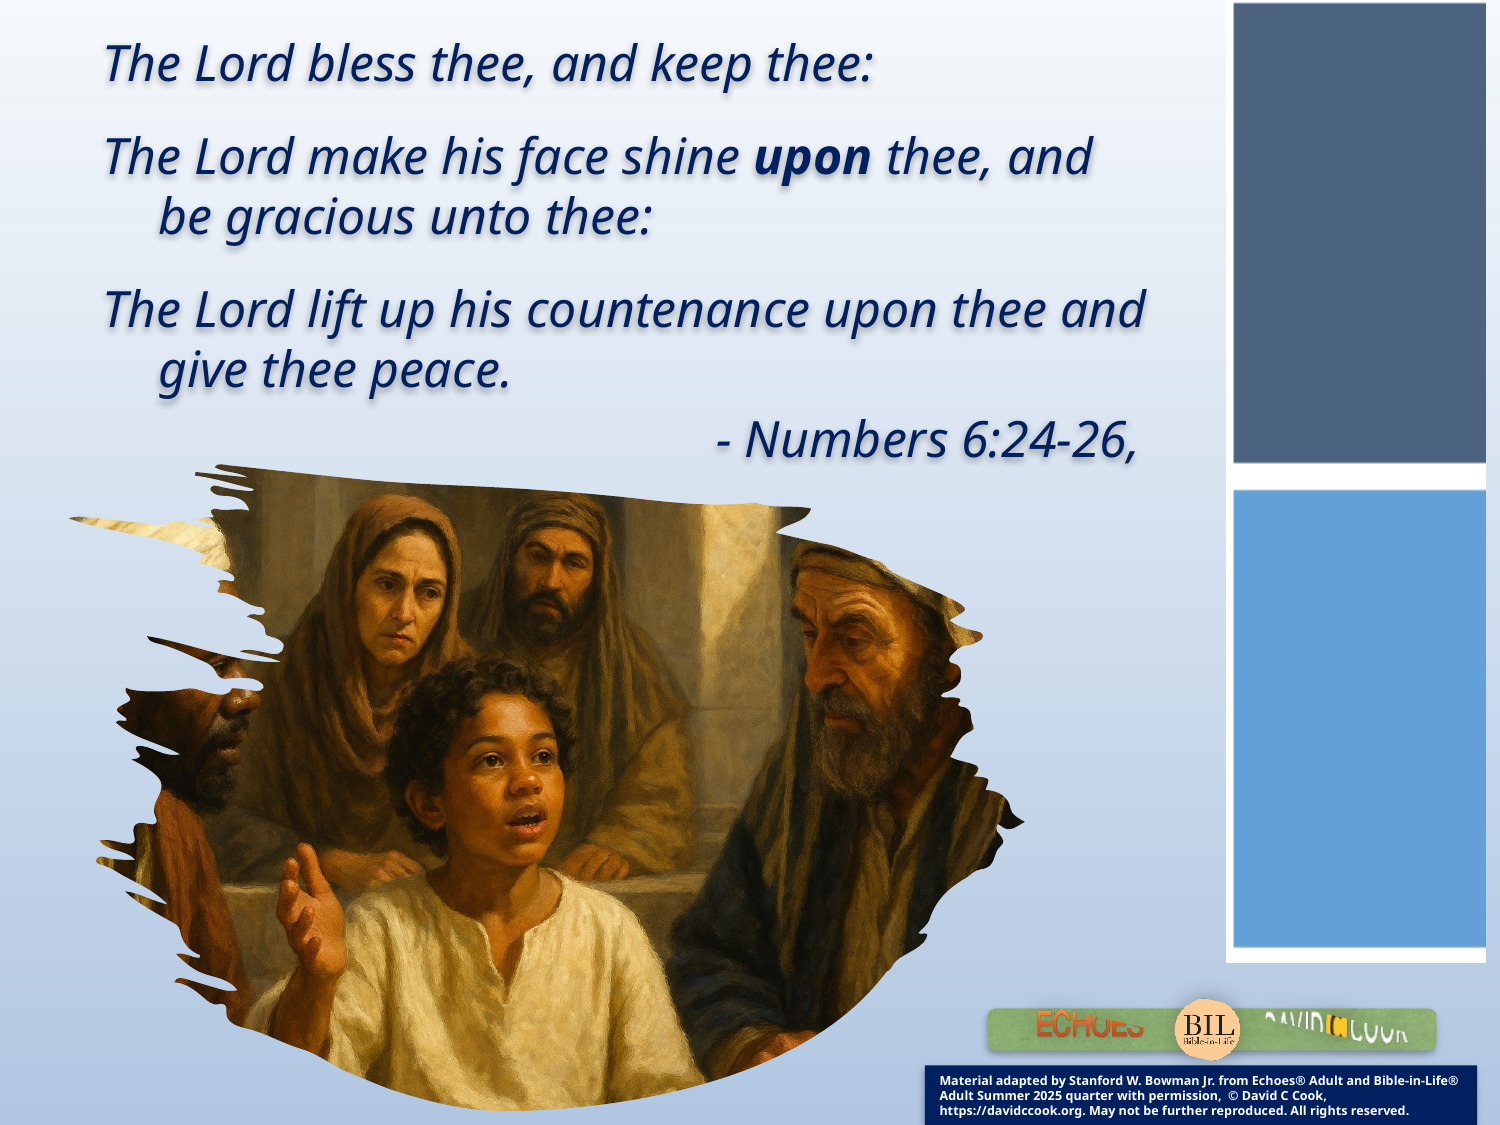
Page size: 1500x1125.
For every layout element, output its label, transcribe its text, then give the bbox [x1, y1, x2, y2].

picture [1177, 994, 1208, 999]
picture [68, 464, 1026, 1112]
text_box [924, 999, 1478, 1125]
picture [1225, 0, 1486, 963]
text_box The Lord bless thee, and keep thee: The Lord make his face shine upon thee, and be gracious unto thee: The Lord lift up his countenance upon thee and give thee peace. - Numbers 6:24-26, [96, 20, 1159, 479]
